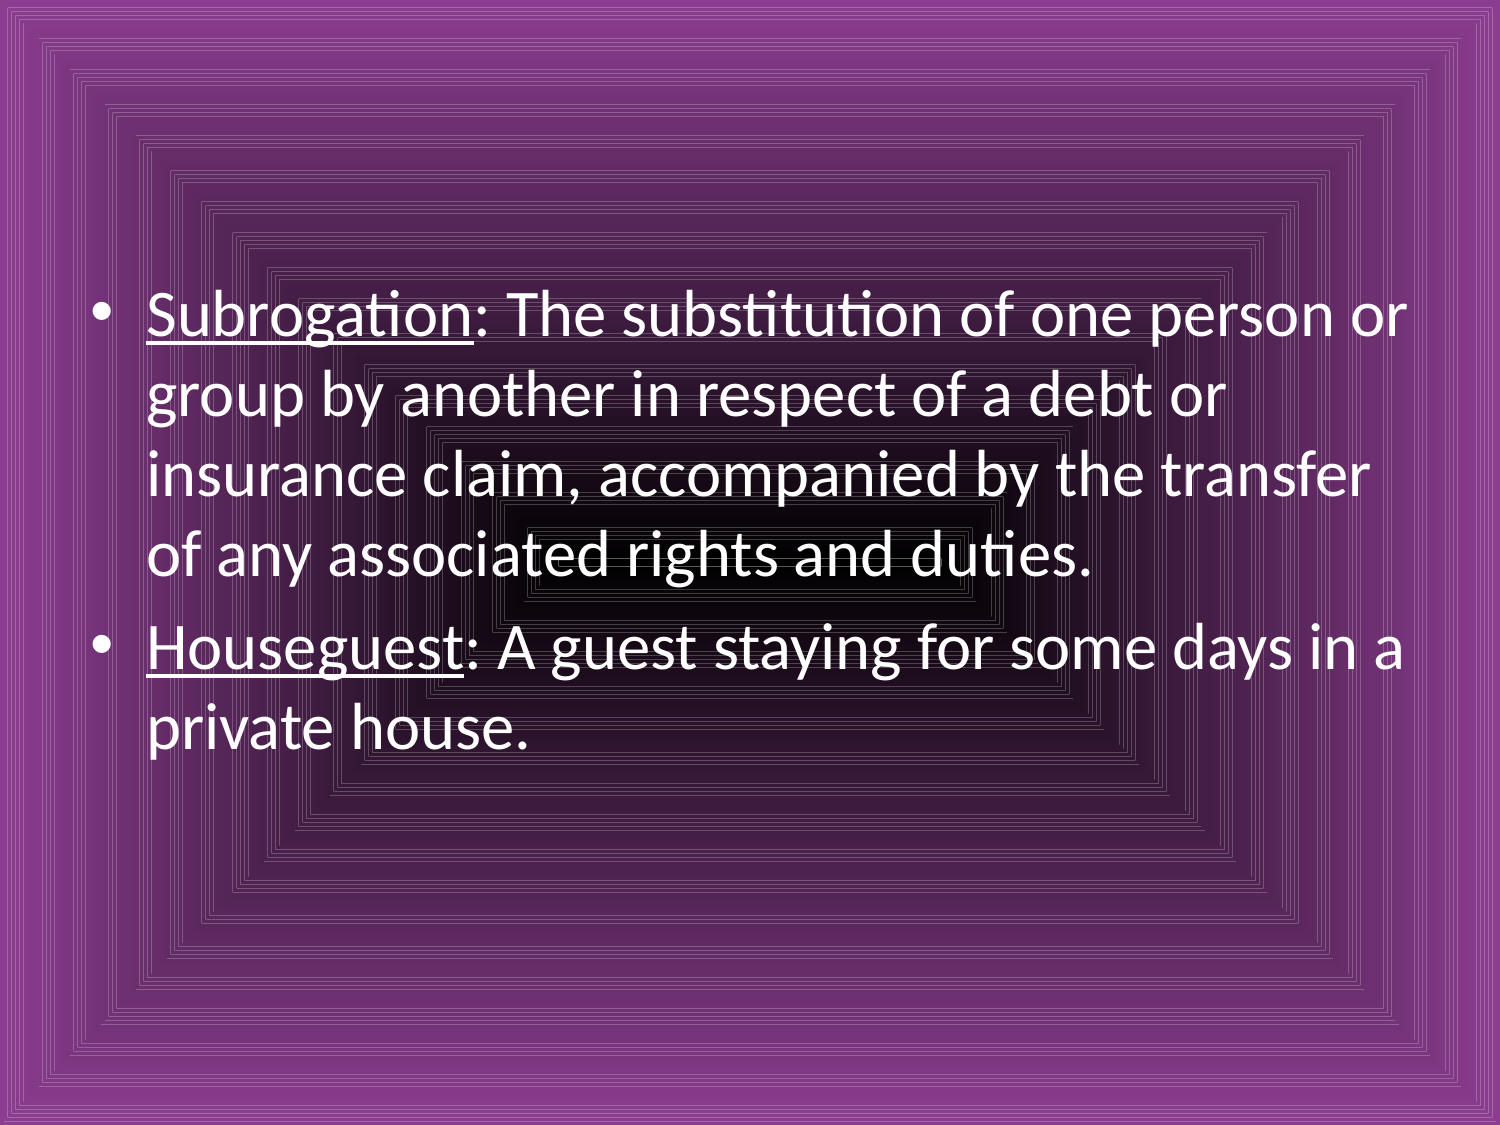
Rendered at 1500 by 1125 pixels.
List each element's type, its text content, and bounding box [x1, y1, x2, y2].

list Subrogation: The substitution of one person or group by another in respect of a debt or insurance claim, accompanied by the transfer of any associated rights and duties. Houseguest: A guest staying for some days in a private house. [75, 262, 1425, 1005]
